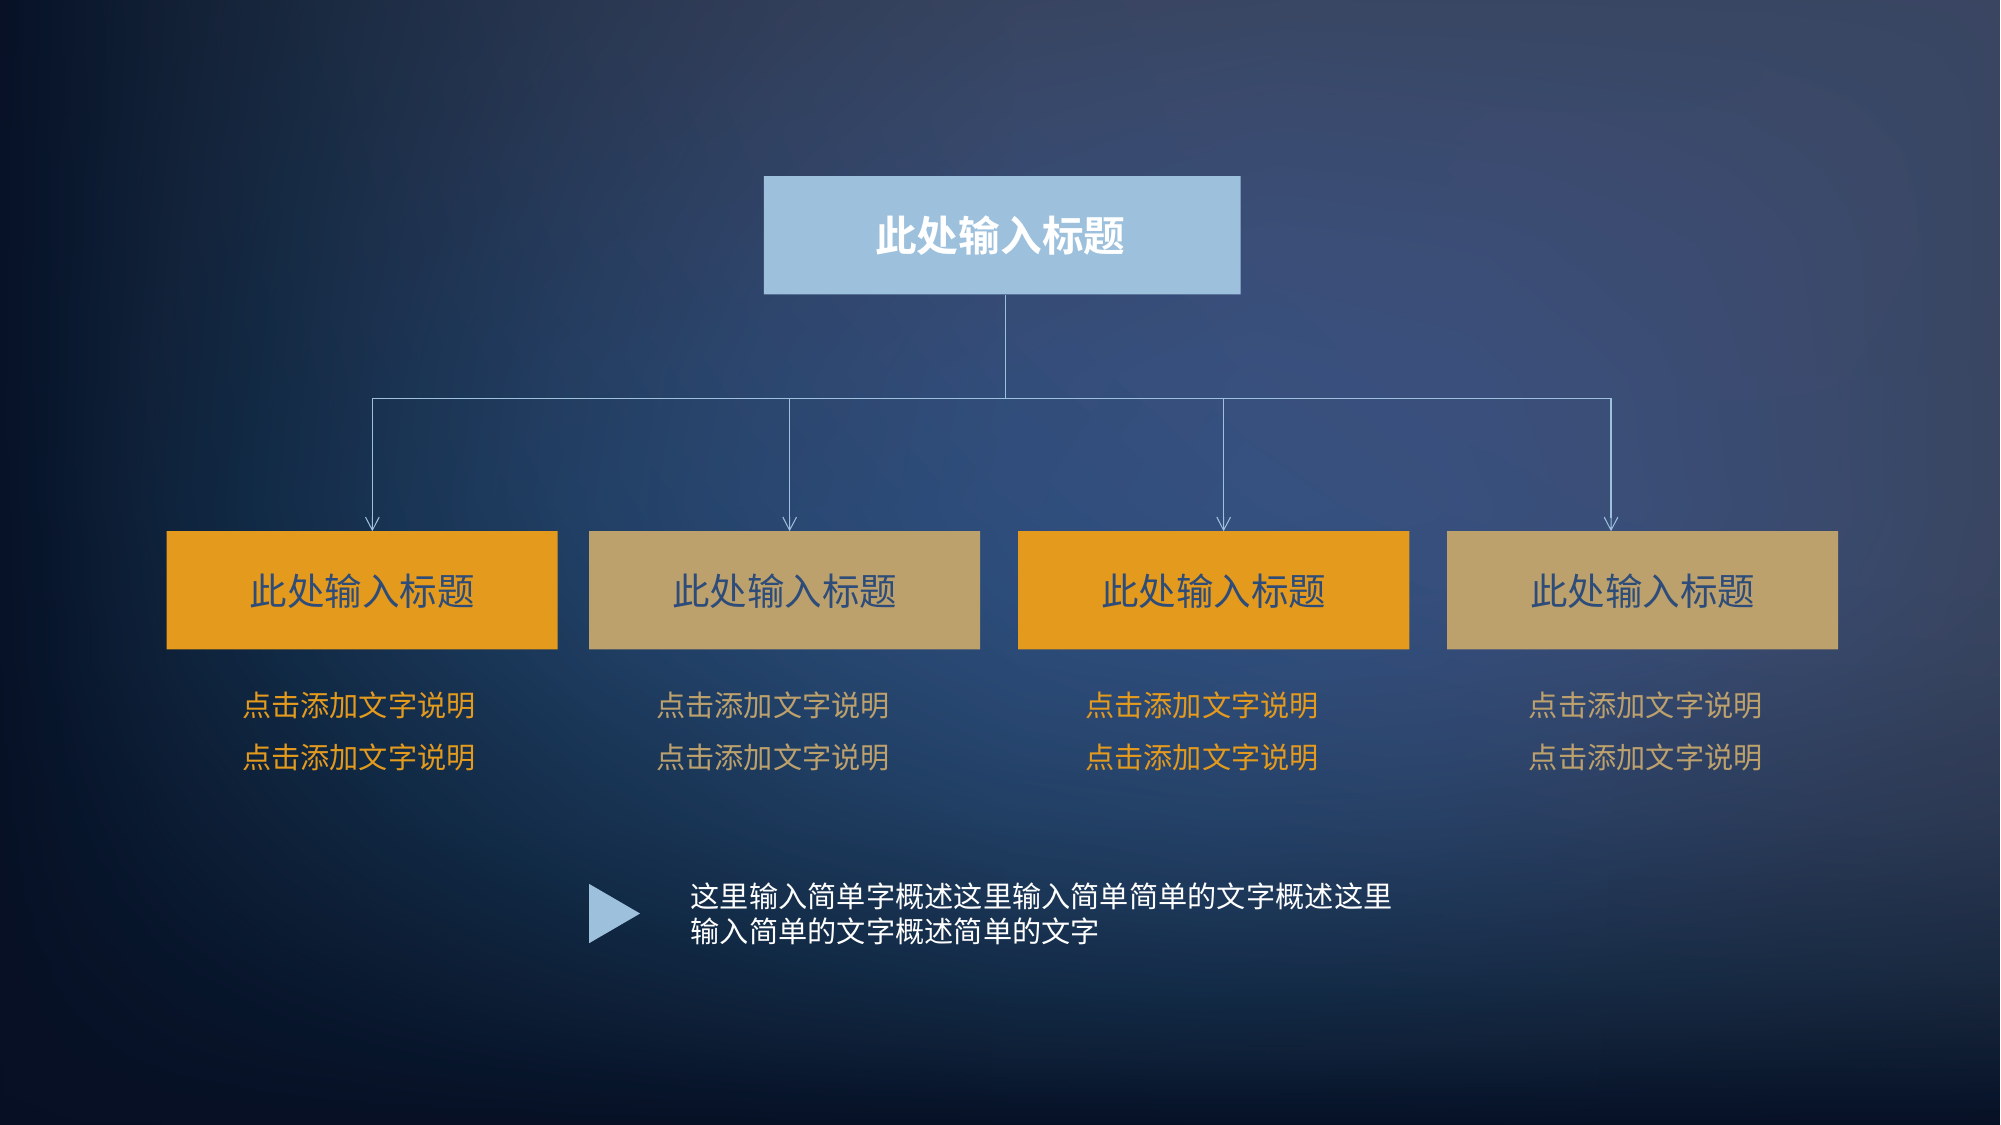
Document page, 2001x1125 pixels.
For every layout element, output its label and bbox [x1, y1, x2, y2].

text_box [1446, 530, 1839, 650]
text_box [588, 530, 981, 650]
text_box [372, 294, 1612, 532]
text_box [1017, 530, 1410, 650]
picture [0, 0, 2000, 1125]
text_box [763, 175, 1242, 295]
text_box [166, 530, 558, 650]
